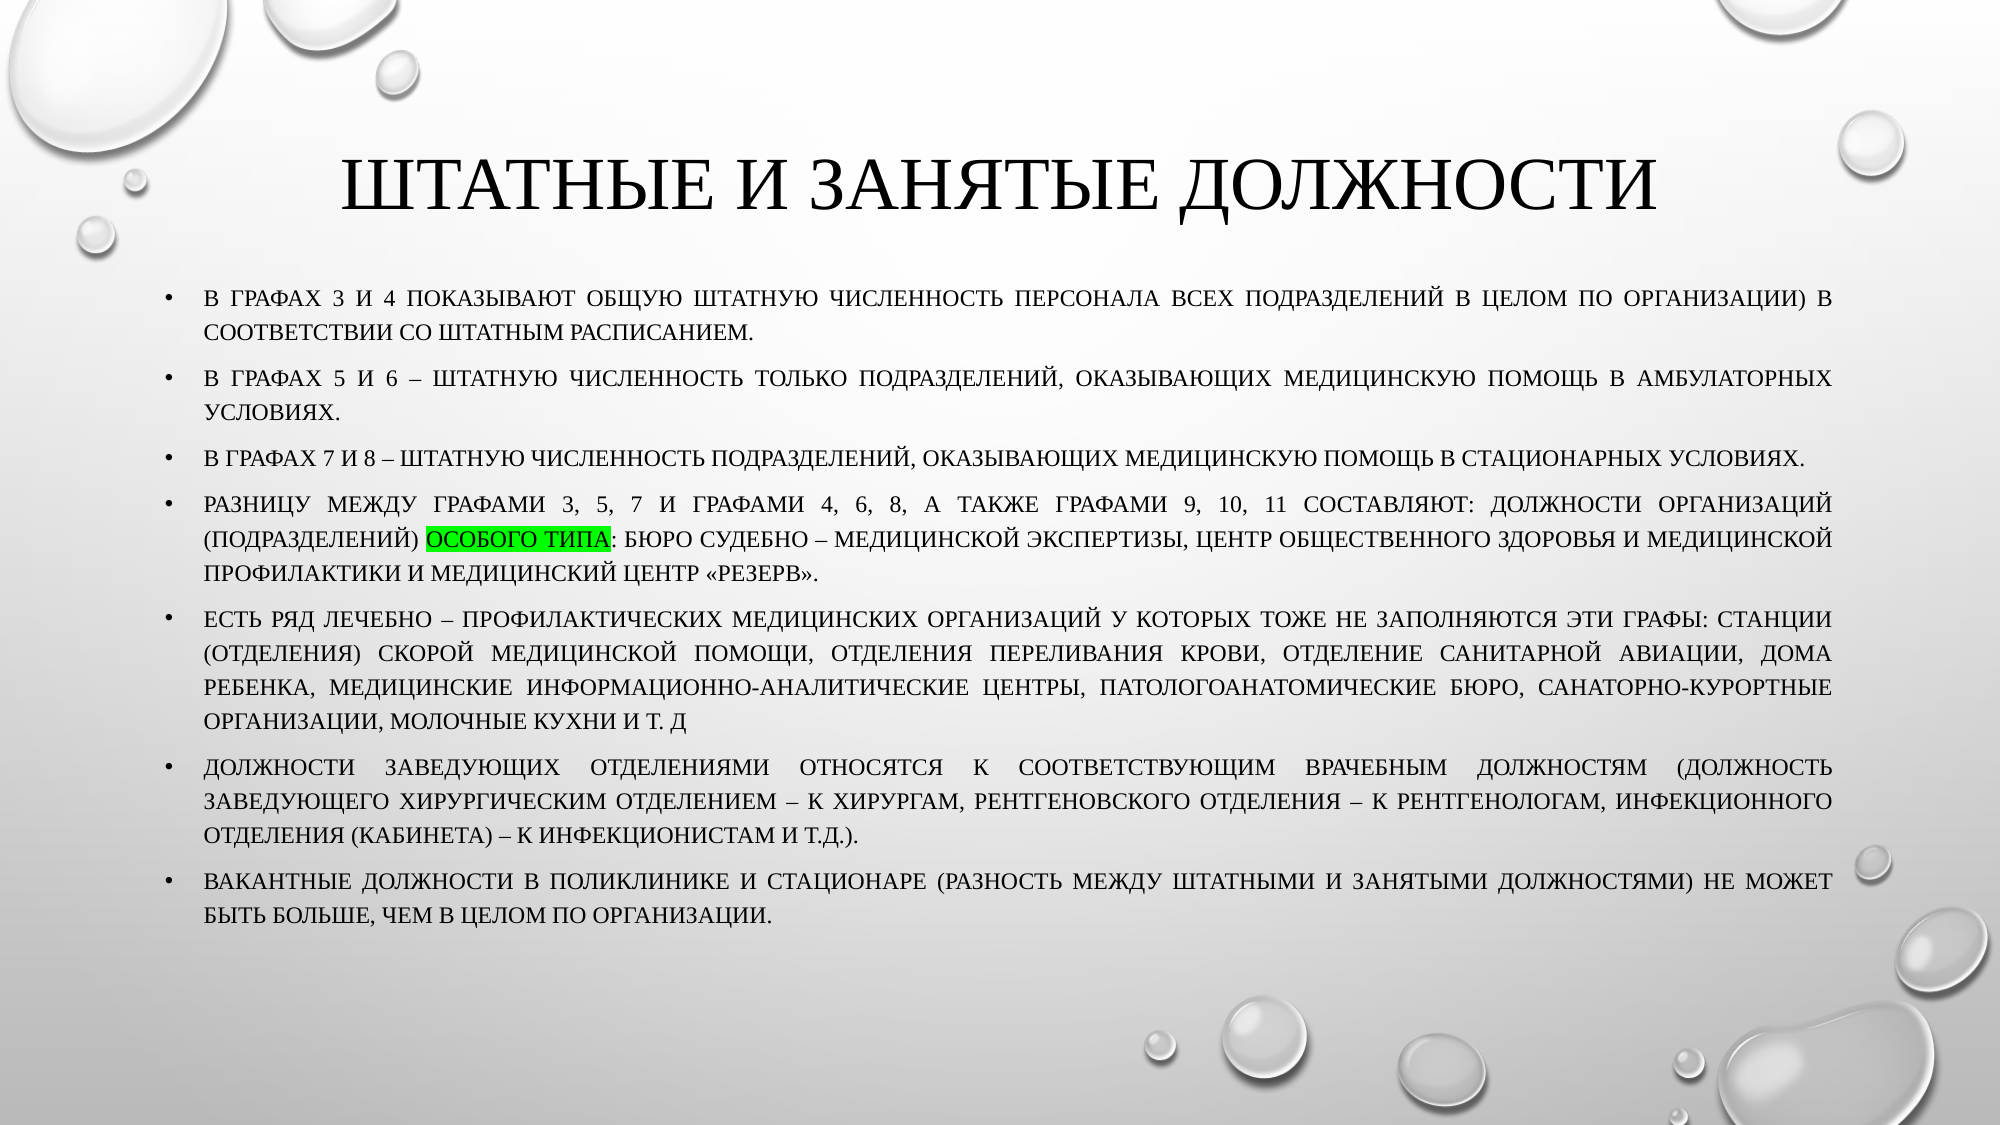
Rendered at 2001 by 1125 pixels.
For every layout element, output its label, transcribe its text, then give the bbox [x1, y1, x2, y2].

title Штатные и занятые должности [149, 101, 1851, 270]
picture [0, 0, 2000, 1125]
list В графах 3 и 4 показывают общую штатную численность персонала всех подразделений в целом по организации) в соответствии со штатным расписанием. В графах 5 и 6 – штатную численность только подразделений, оказывающих медицинскую помощь в амбулаторных условиях. в графах 7 и 8 – штатную численность подразделений, оказывающих медицинскую помощь в стационарных условиях. Разницу между графами 3, 5, 7 и графами 4, 6, 8, а также графами 9, 10, 11 составляют: должности организаций (подразделений) особого типа: бюро судебно – медицинской экспертизы, Центр общественного здоровья и медицинской профилактики и Медицинский центр «Резерв». Есть ряд лечебно – профилактических медицинских организаций у которых тоже не заполняются эти графы: станции (отделения) скорой медицинской помощи, отделения переливания крови, отделение санитарной авиации, дома ребенка, медицинские информационно-аналитические центры, патологоанатомические бюро, санаторно-курортные организации, молочные кухни и т. д Должности заведующих отделениями относятся к соответствующим врачебным должностям (должность заведующего хирургическим отделением – к хирургам, рентгеновского отделения – к рентгенологам, инфекционного отделения (кабинета) – к инфекционистам и т.д.). Вакантные должности в поликлинике и стационаре (разность между штатными и занятыми должностями) не может быть больше, чем в целом по организации. [149, 269, 1850, 950]
